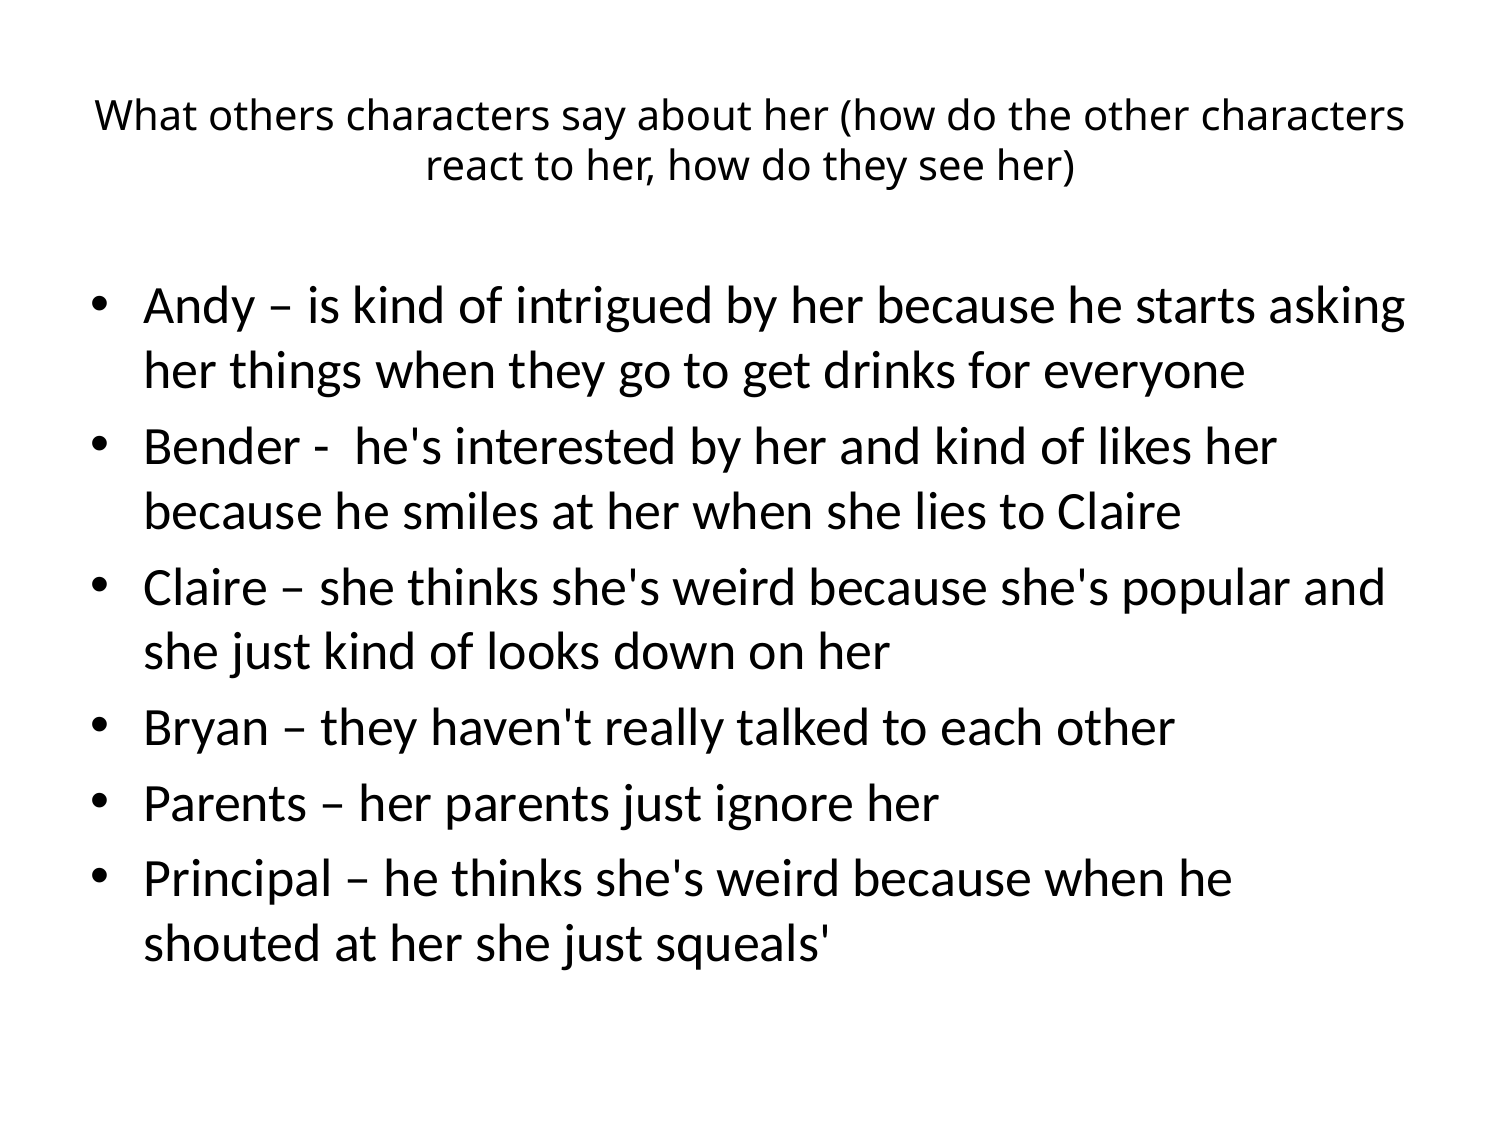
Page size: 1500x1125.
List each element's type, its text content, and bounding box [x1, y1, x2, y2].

list Andy – is kind of intrigued by her because he starts asking her things when they go to get drinks for everyone Bender - he's interested by her and kind of likes her because he smiles at her when she lies to Claire Claire – she thinks she's weird because she's popular and she just kind of looks down on her Bryan – they haven't really talked to each other Parents – her parents just ignore her Principal – he thinks she's weird because when he shouted at her she just squeals' [75, 262, 1425, 1005]
title What others characters say about her (how do the other characters react to her, how do they see her) [75, 45, 1425, 233]
